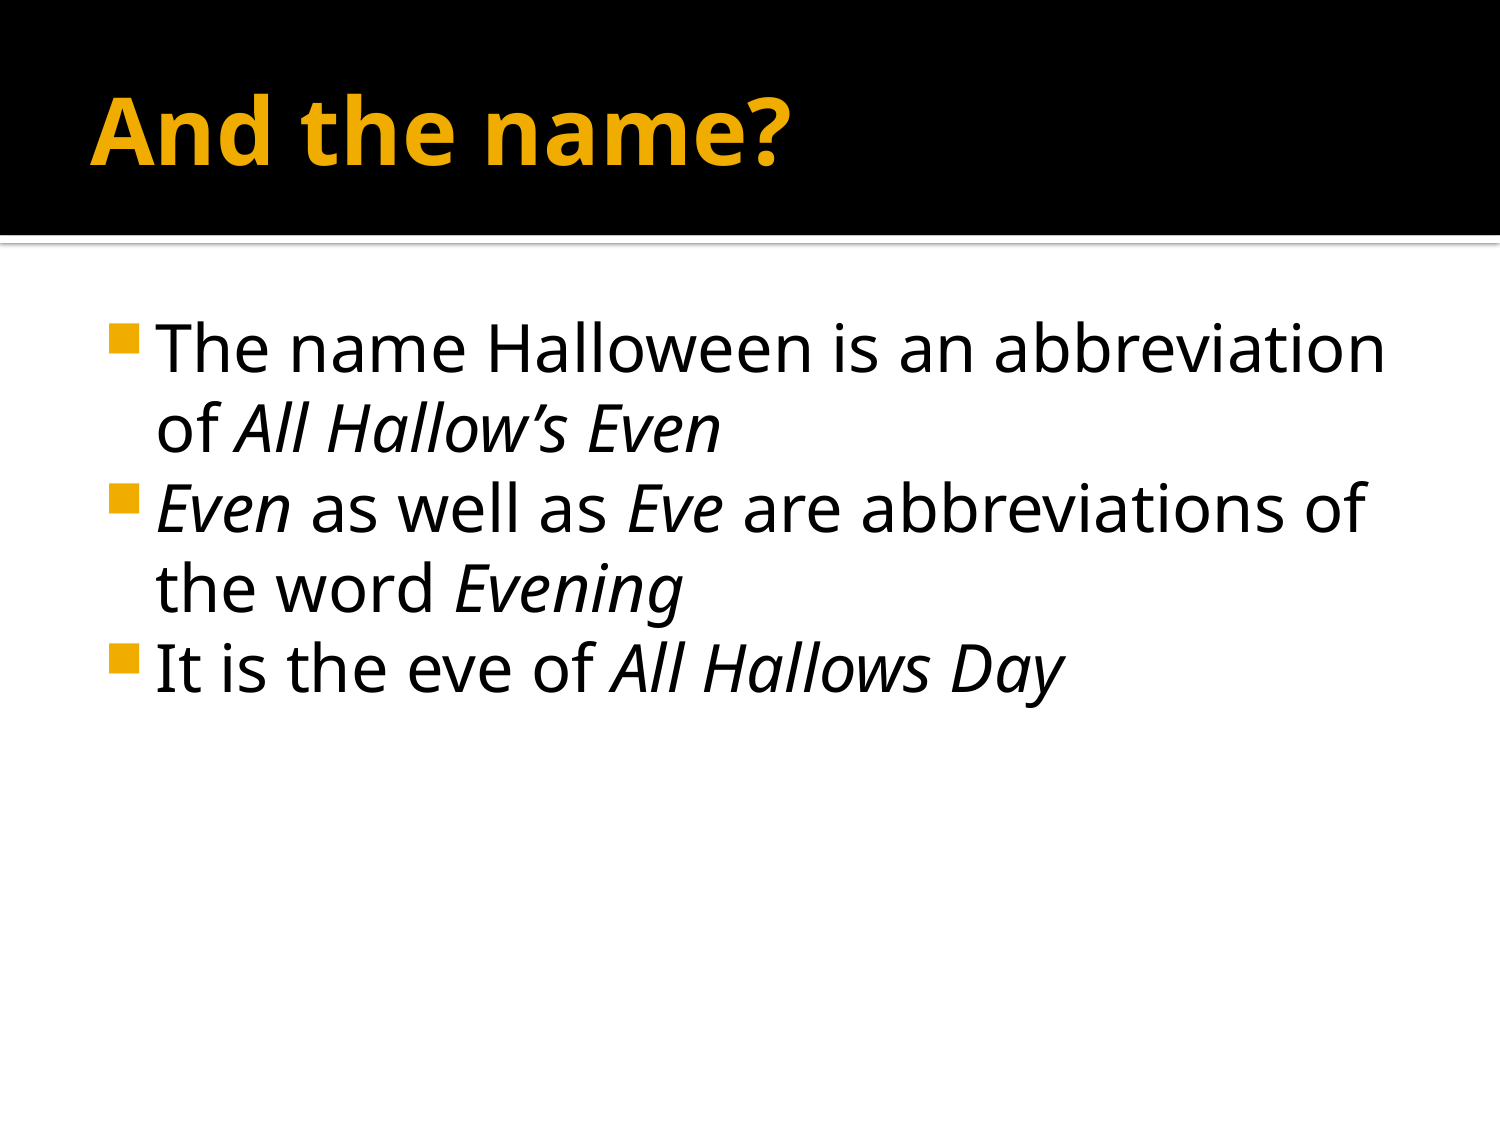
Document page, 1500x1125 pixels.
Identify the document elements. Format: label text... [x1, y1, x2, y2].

list The name Halloween is an abbreviation of All Hallow’s Even Even as well as Eve are abbreviations of the word Evening It is the eve of All Hallows Day [74, 290, 1426, 1051]
title And the name? [75, 25, 1425, 231]
